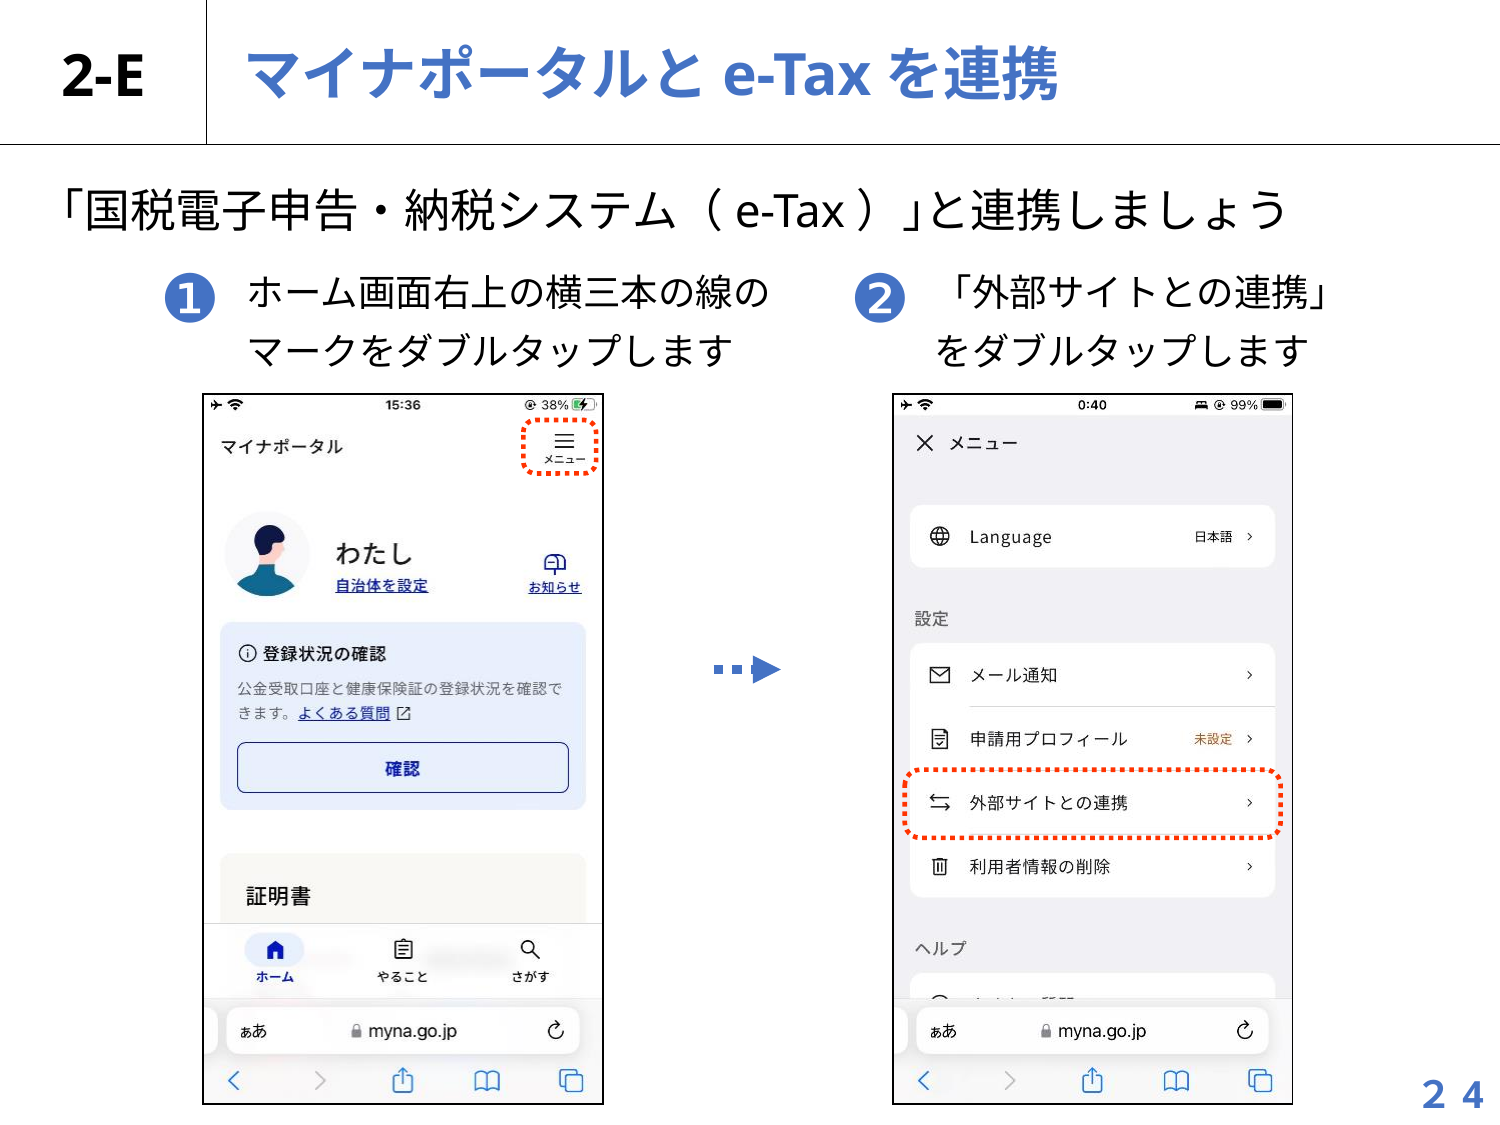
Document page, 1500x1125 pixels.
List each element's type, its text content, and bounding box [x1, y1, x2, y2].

text_box ２4 [1399, 1063, 1500, 1123]
text_box ホーム画面右上の横三本の線のマークをダブルタップします [231, 274, 788, 381]
title マイナポータルとe-Taxを連携 [228, 36, 1472, 116]
text_box ❶ [145, 274, 223, 343]
text_box ｢国税電子申告・納税システム（e-Tax）｣と連携しましょう [46, 180, 1422, 274]
picture [893, 394, 1292, 1104]
text_box 「外部サイトとの連携」をダブルタップします [919, 274, 1374, 380]
text_box ❷ [835, 274, 919, 343]
picture [203, 394, 603, 1104]
text_box 2-E [0, 0, 207, 147]
